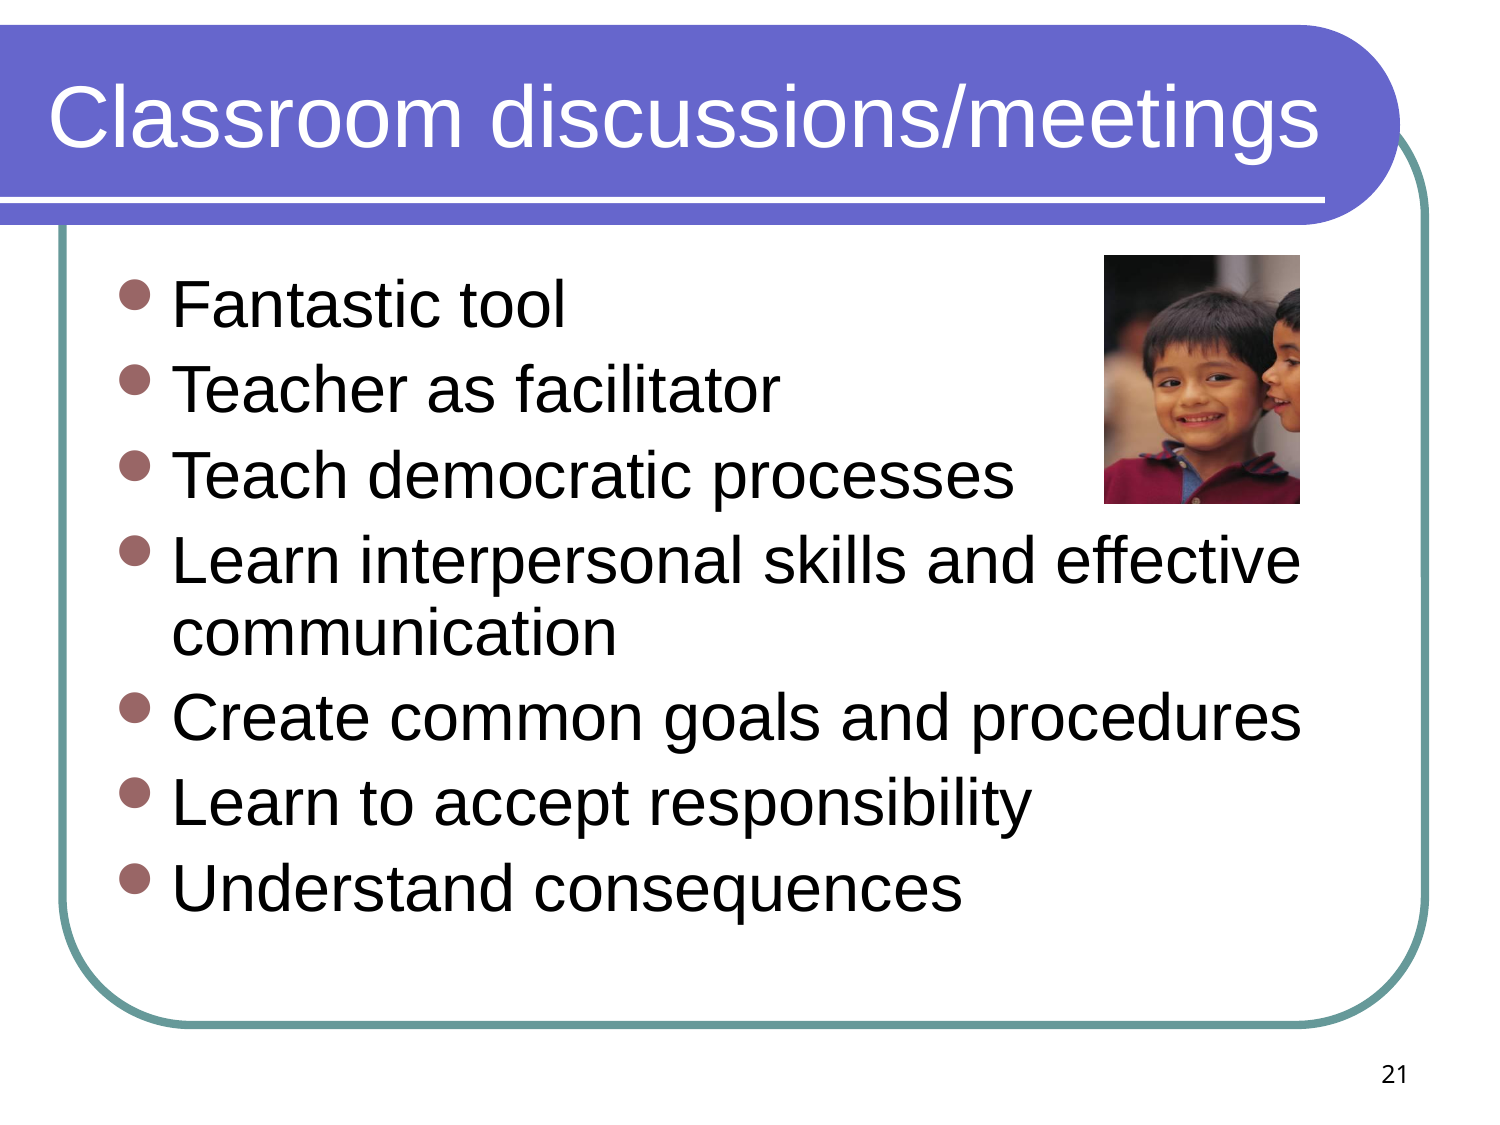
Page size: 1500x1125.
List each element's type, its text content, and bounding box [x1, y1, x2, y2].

slide_number 21 [1074, 1024, 1426, 1101]
list Fantastic tool Teacher as facilitator Teach democratic processes Learn interpersonal skills and effective communication Create common goals and procedures Learn to accept responsibility Understand consequences [99, 262, 1401, 988]
picture [1104, 255, 1300, 504]
title Classroom discussions/meetings [31, 37, 1348, 188]
